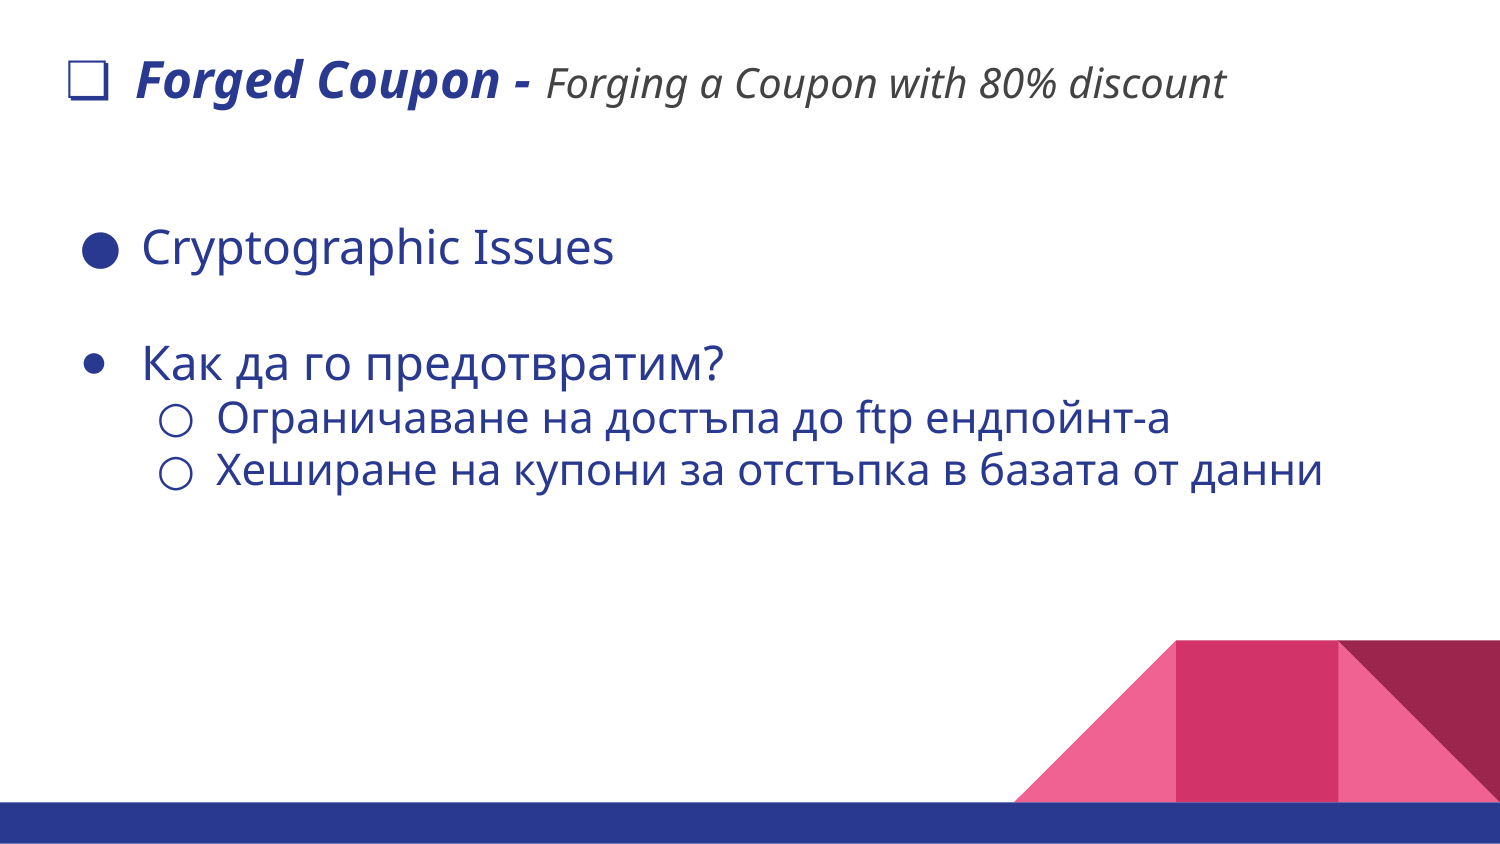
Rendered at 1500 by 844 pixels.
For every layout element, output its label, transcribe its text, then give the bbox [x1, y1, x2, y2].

title Forged Coupon - Forging a Coupon with 80% discount [45, 32, 1443, 132]
list Cryptographic Issues Как да го предотвратим? Ограничаване на достъпа до ftp ендпойнт-а Хеширане на купони за отстъпка в базата от данни [51, 201, 1449, 750]
